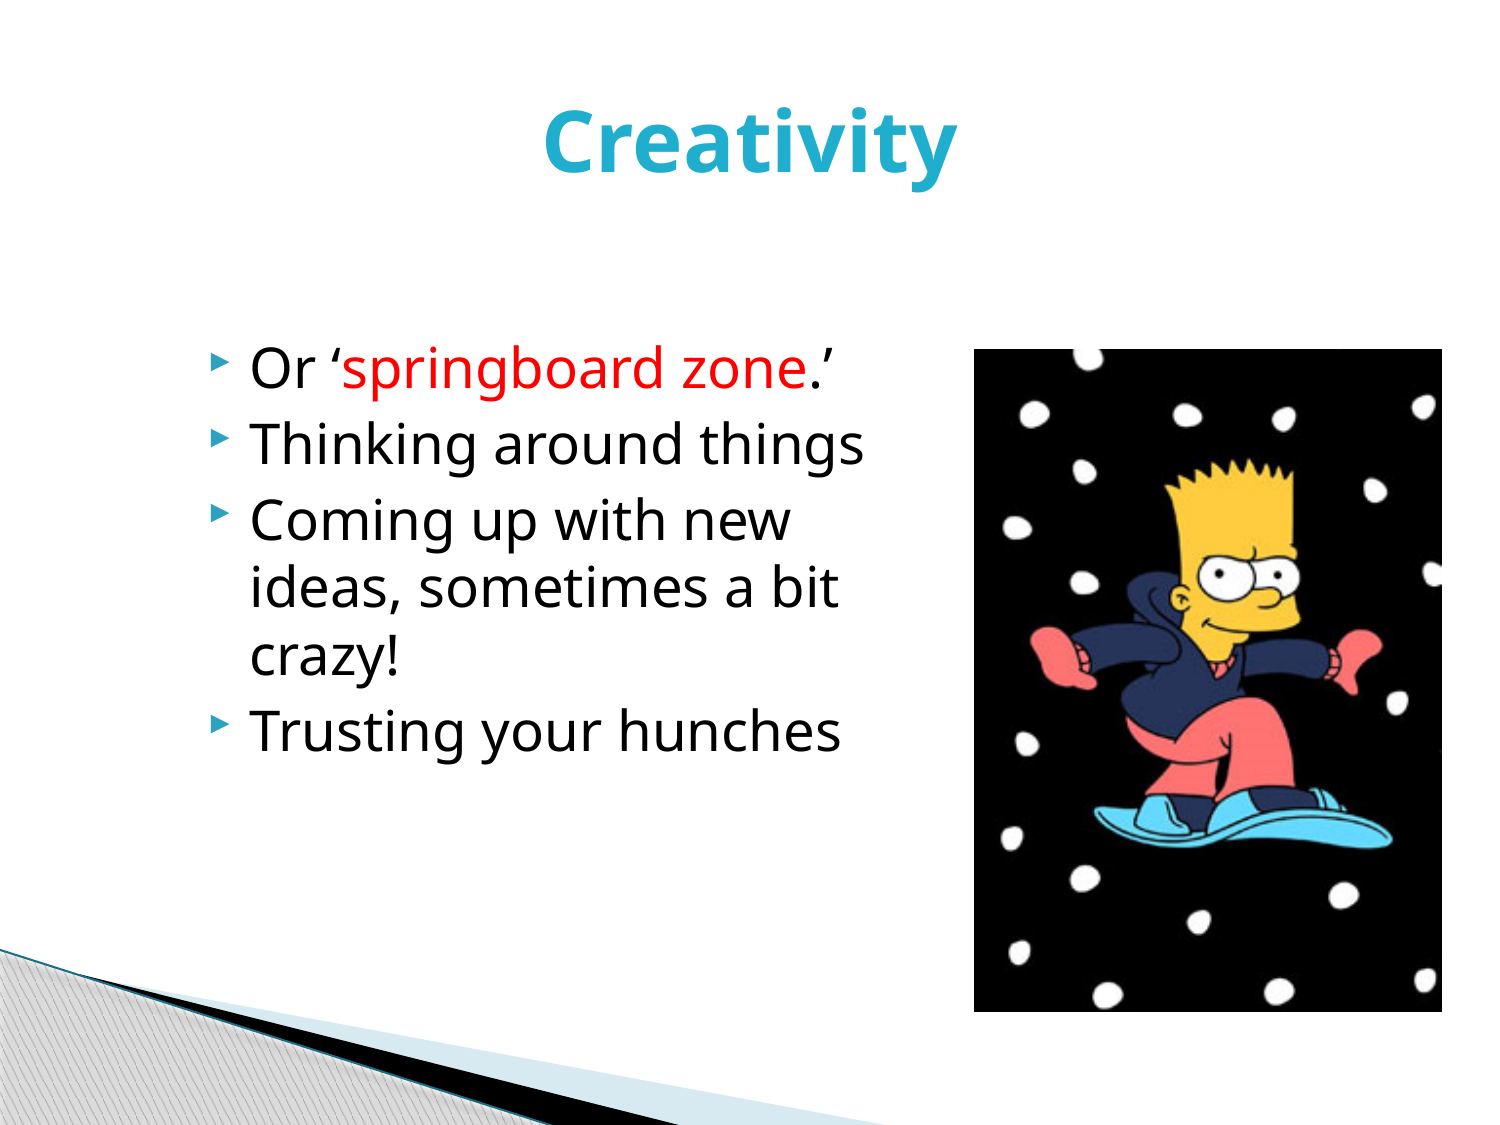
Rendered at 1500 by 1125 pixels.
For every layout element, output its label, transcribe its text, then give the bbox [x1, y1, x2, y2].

list Or ‘springboard zone.’ Thinking around things Coming up with new ideas, sometimes a bit crazy! Trusting your hunches [174, 324, 963, 1083]
title Creativity [75, 45, 1425, 233]
picture [974, 349, 1442, 1012]
